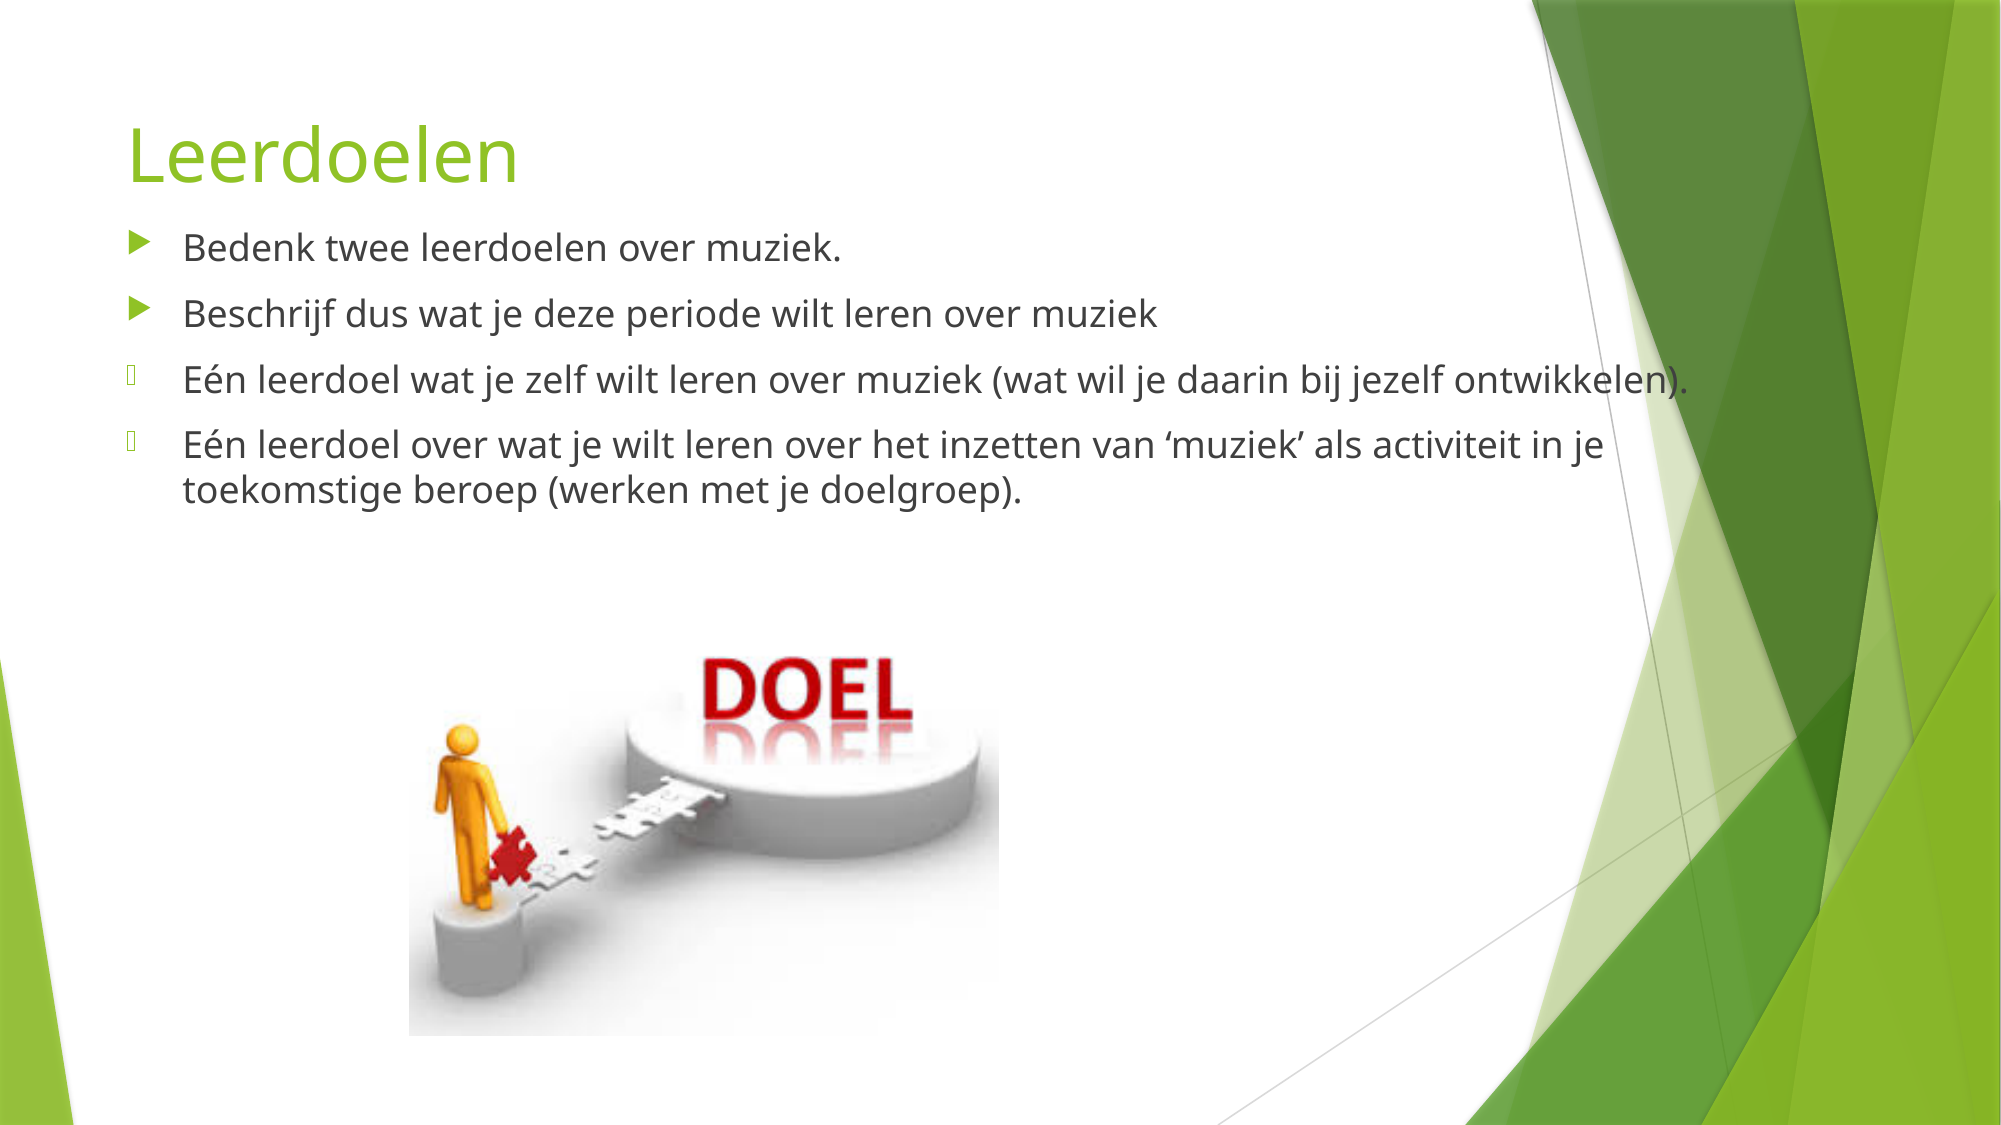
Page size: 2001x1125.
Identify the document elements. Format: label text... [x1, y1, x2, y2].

title Leerdoelen [111, 99, 1522, 216]
picture [409, 603, 1000, 1036]
list Bedenk twee leerdoelen over muziek. Beschrijf dus wat je deze periode wilt leren over muziek Eén leerdoel wat je zelf wilt leren over muziek (wat wil je daarin bij jezelf ontwikkelen). Eén leerdoel over wat je wilt leren over het inzetten van ‘muziek’ als activiteit in je toekomstige beroep (werken met je doelgroep). [111, 216, 1760, 992]
